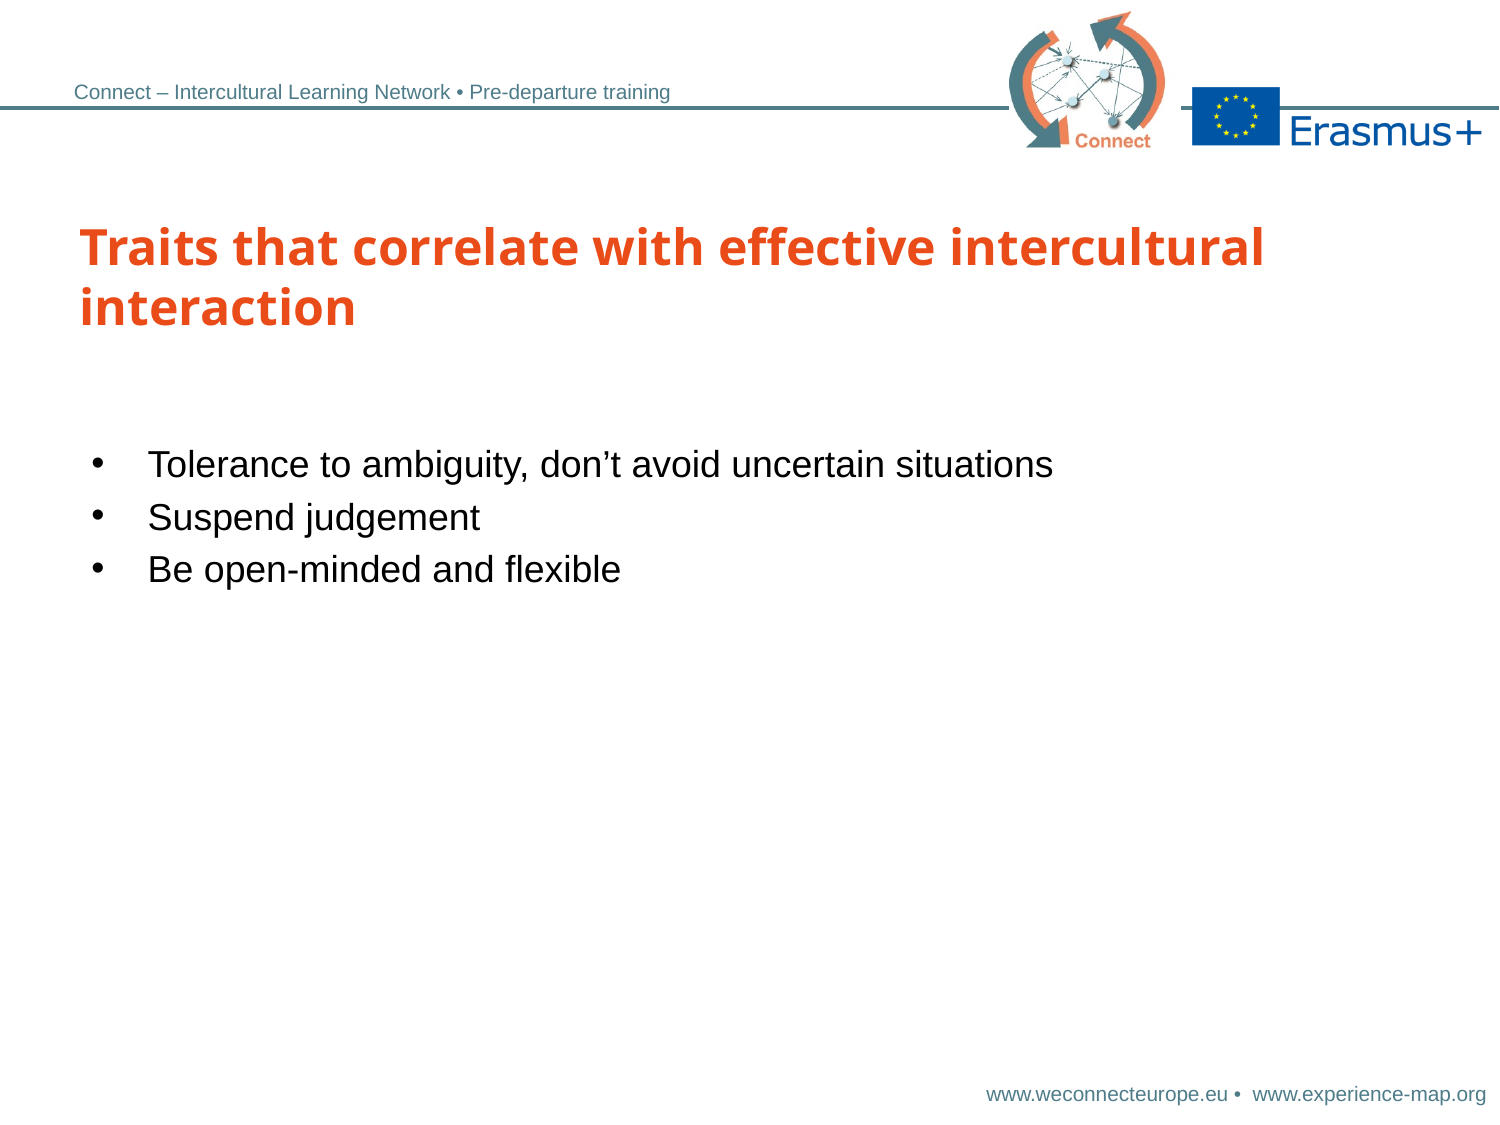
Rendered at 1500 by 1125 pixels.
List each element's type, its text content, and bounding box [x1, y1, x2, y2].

title Traits that correlate with effective intercultural interaction [64, 208, 1327, 396]
picture [1009, 11, 1498, 162]
list Tolerance to ambiguity, don’t avoid uncertain situations Suspend judgement Be open-minded and flexible [76, 432, 1339, 1091]
